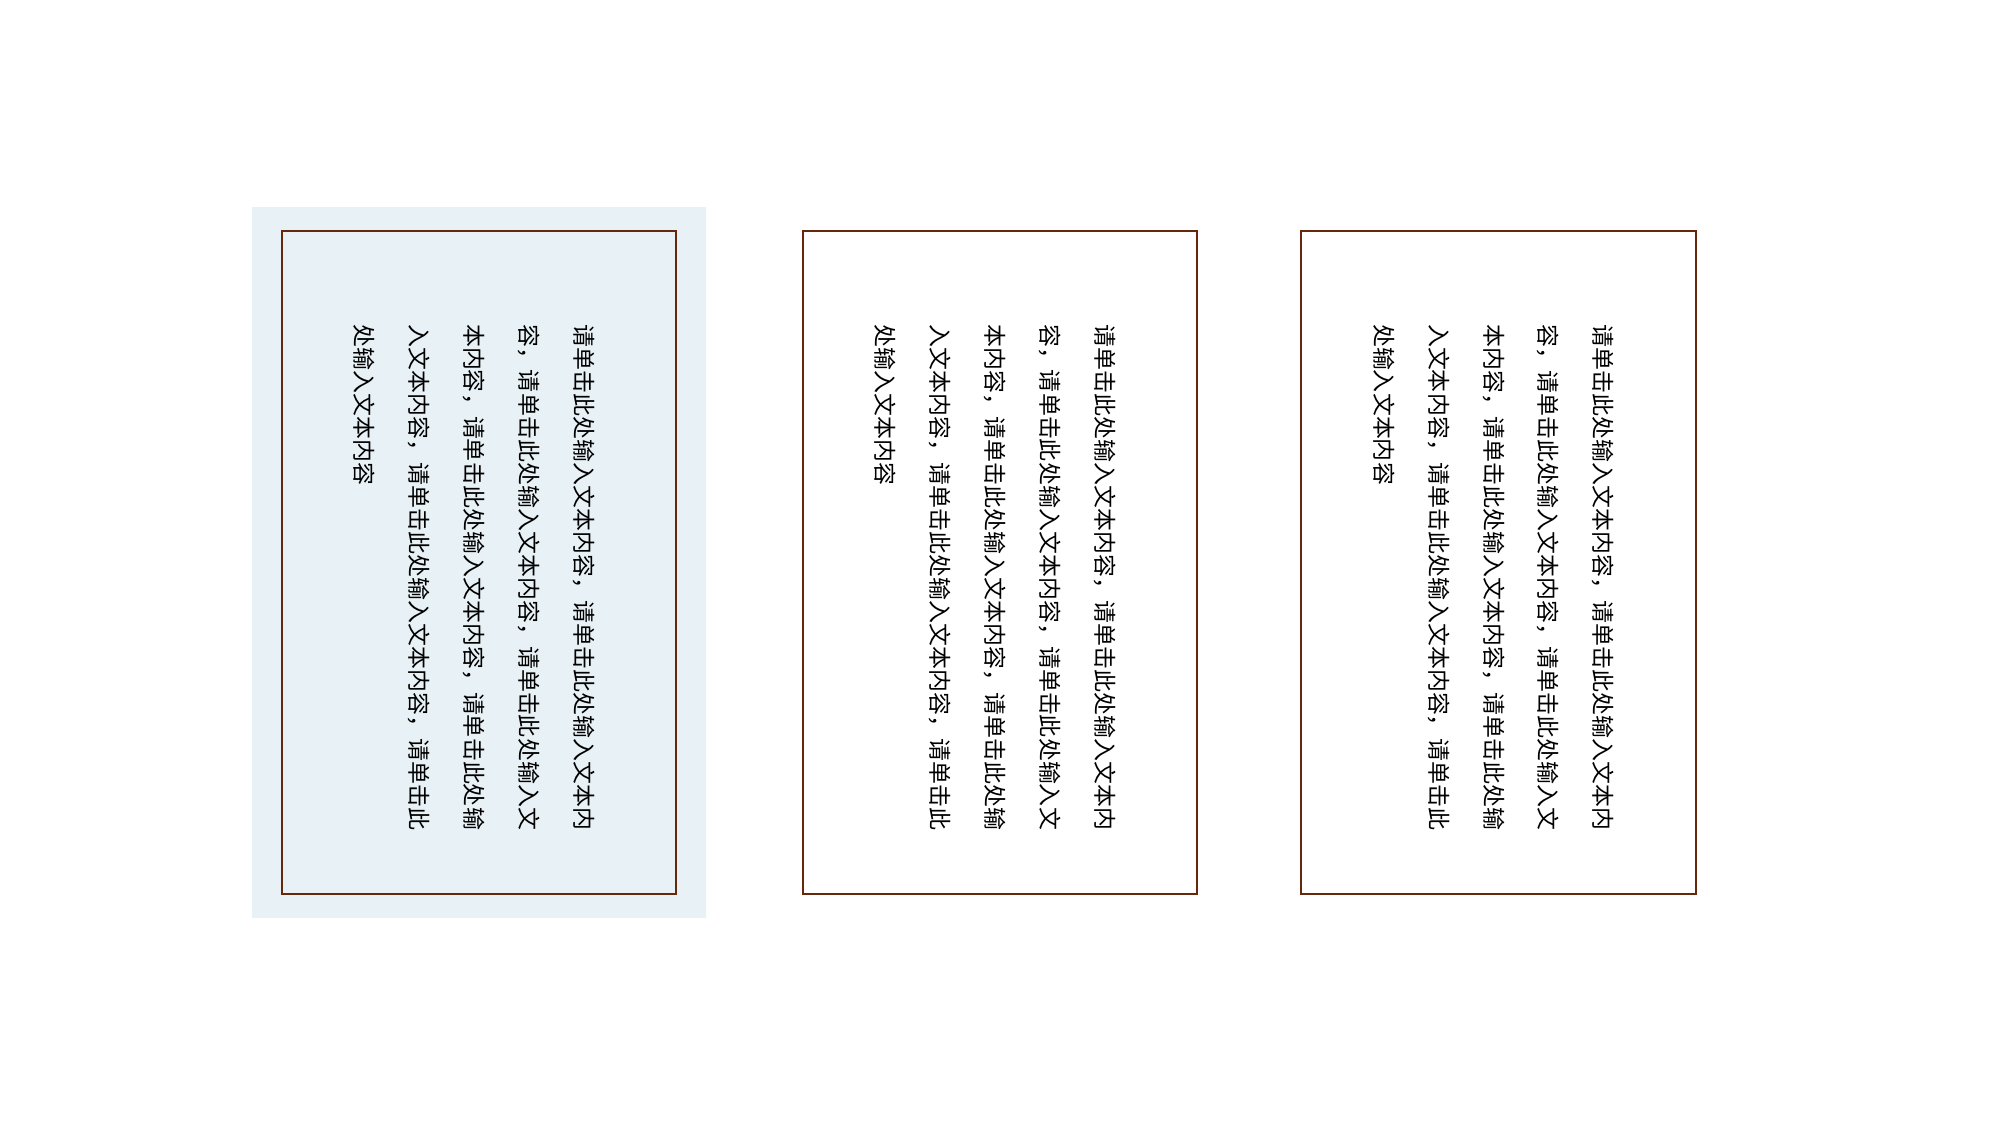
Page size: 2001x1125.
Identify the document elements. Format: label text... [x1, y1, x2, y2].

text_box [802, 230, 1198, 895]
text_box 请单击此处输入文本内容，请单击此处输入文本内容，请单击此处输入文本内容，请单击此处输入文本内容，请单击此处输入文本内容，请单击此处输入文本内容，请单击此处输入文本内容，请单击此处输入文本内容 [1344, 309, 1653, 851]
text_box 请单击此处输入文本内容，请单击此处输入文本内容，请单击此处输入文本内容，请单击此处输入文本内容，请单击此处输入文本内容，请单击此处输入文本内容，请单击此处输入文本内容，请单击此处输入文本内容 [846, 309, 1154, 851]
text_box [1300, 230, 1697, 895]
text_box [252, 207, 707, 918]
